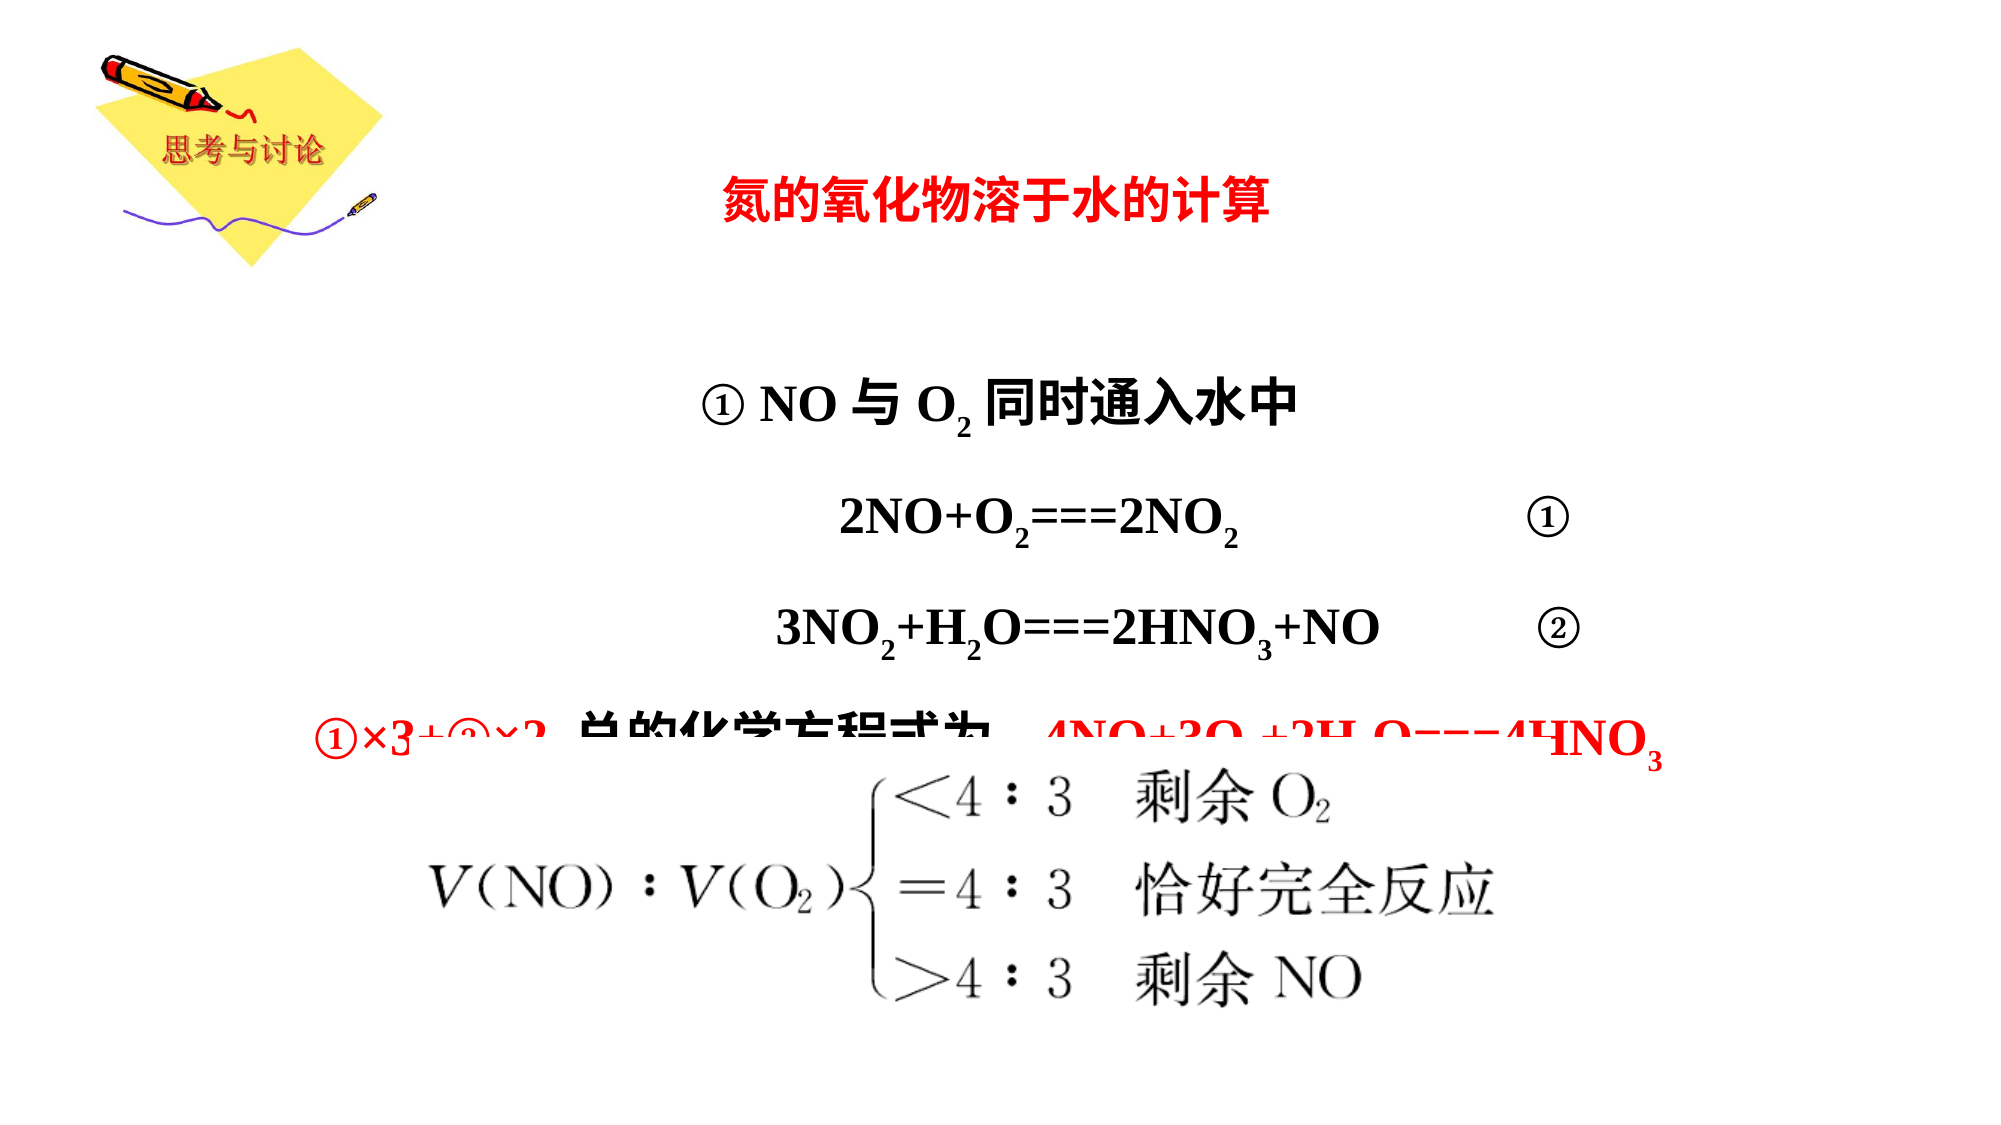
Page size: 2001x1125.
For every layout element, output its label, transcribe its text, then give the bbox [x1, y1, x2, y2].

picture [409, 737, 1551, 1024]
picture [94, 47, 390, 269]
text_box ① NO与O2同时通入水中 2NO+O2===2NO2 ① 3NO2+H2O===2HNO3+NO ② ①×3+②×2 总的化学方程式为 4NO+3O2+2H2O===4HNO3 [101, 324, 1899, 785]
text_box 氮的氧化物溶于水的计算 [707, 131, 1287, 237]
